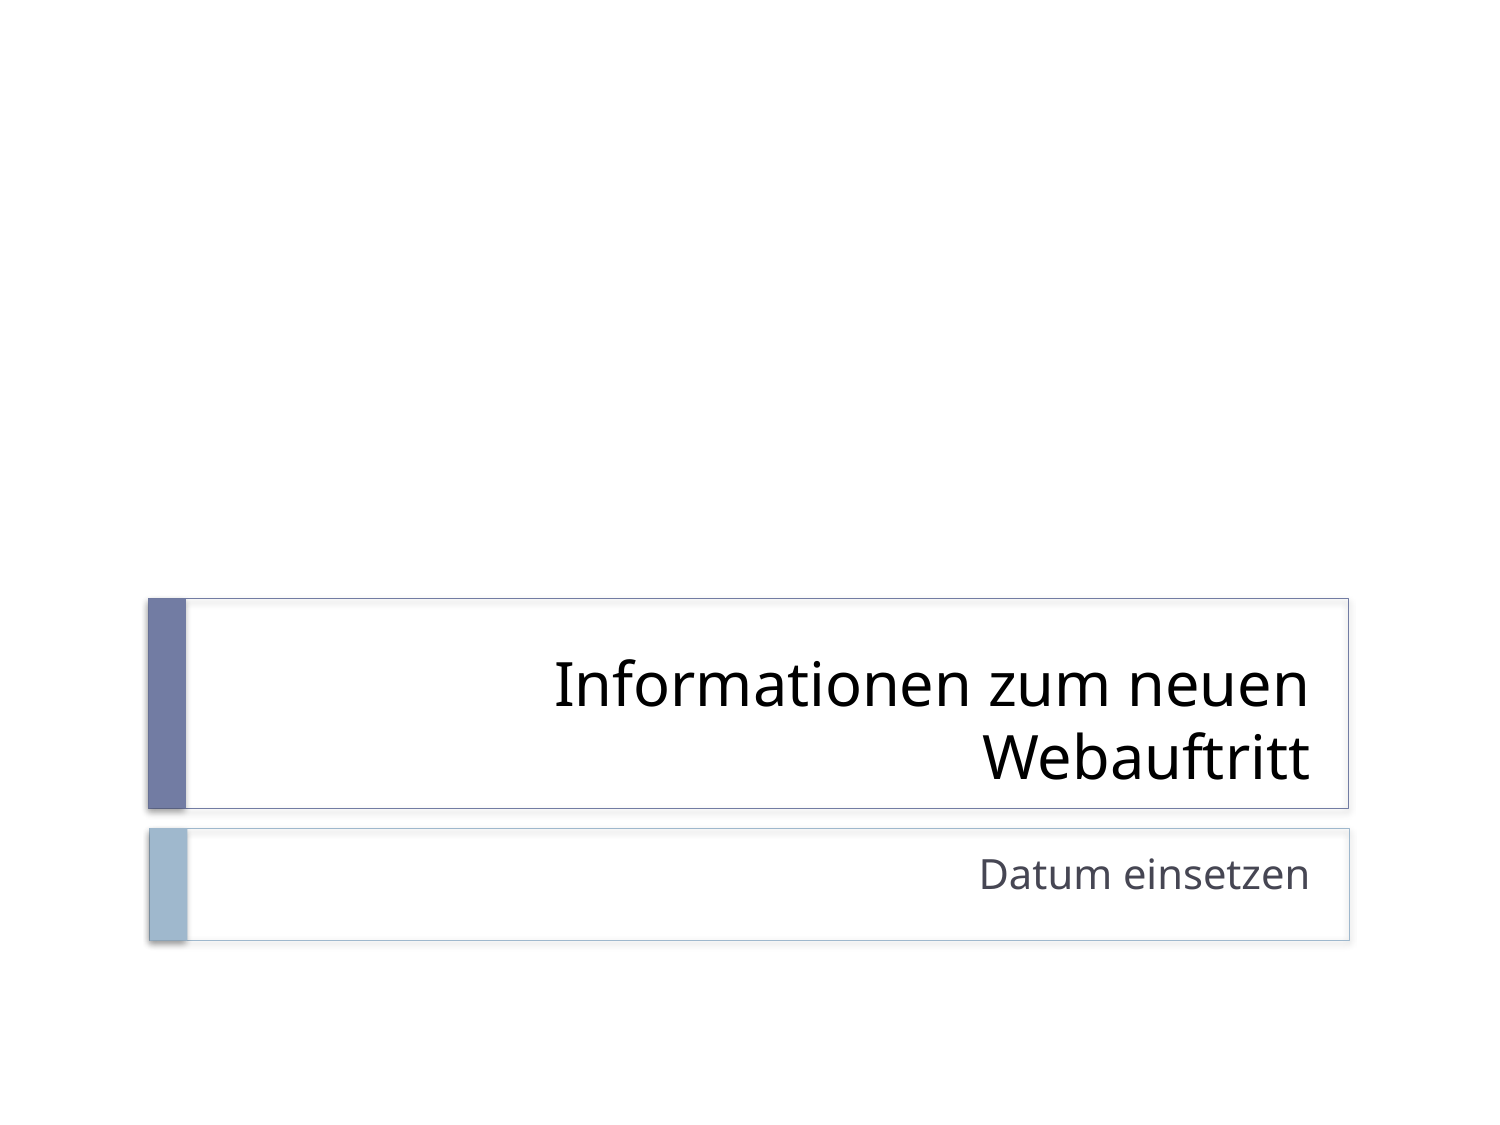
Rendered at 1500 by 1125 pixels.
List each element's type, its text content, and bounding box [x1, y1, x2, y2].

subtitle Datum einsetzen [200, 840, 1325, 929]
title Informationen zum neuen Webauftritt [200, 637, 1325, 800]
